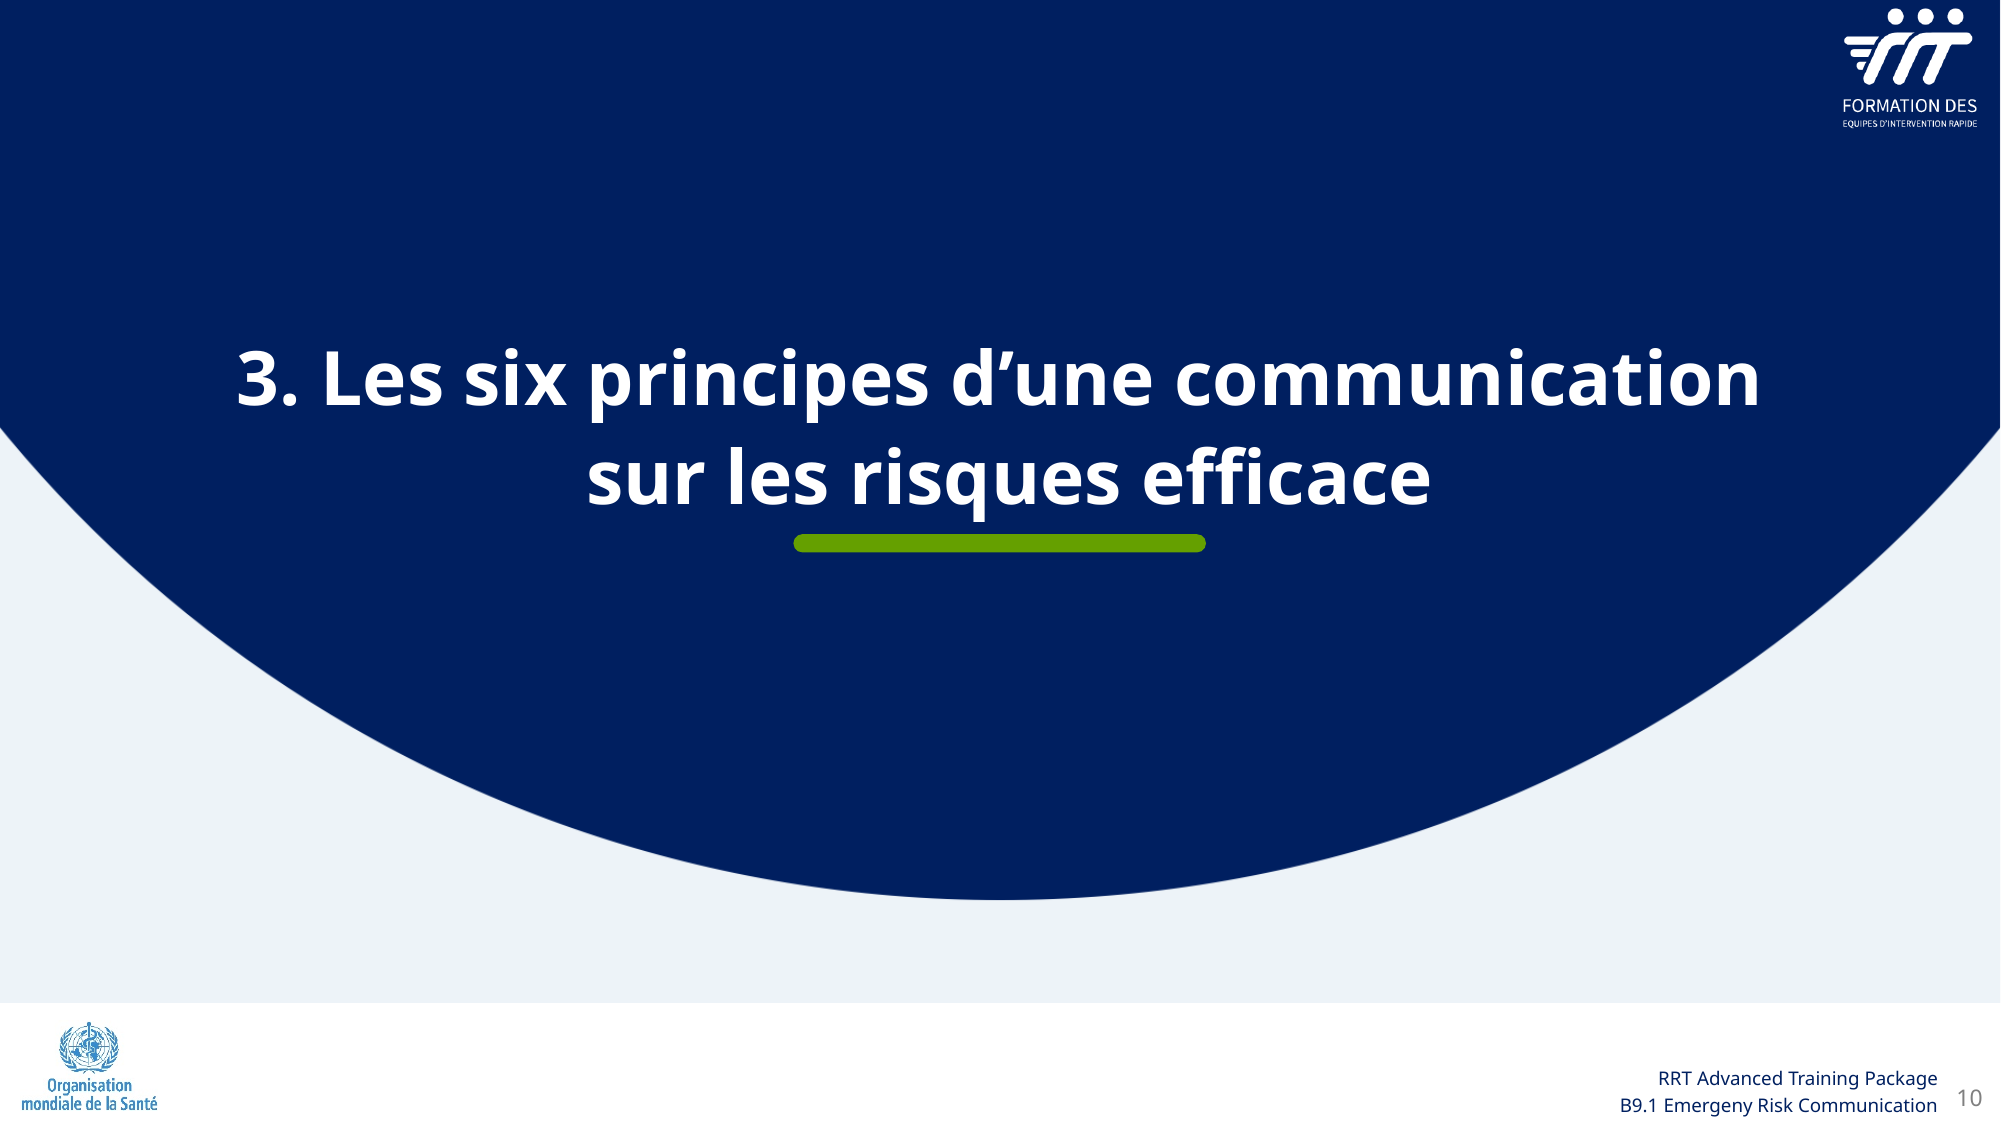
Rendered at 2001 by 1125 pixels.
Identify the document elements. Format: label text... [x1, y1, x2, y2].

picture [20, 1020, 158, 1111]
picture [0, 0, 2001, 1003]
text_box 3. Les six principes d’une communication sur les risques efficace [79, 266, 1941, 574]
